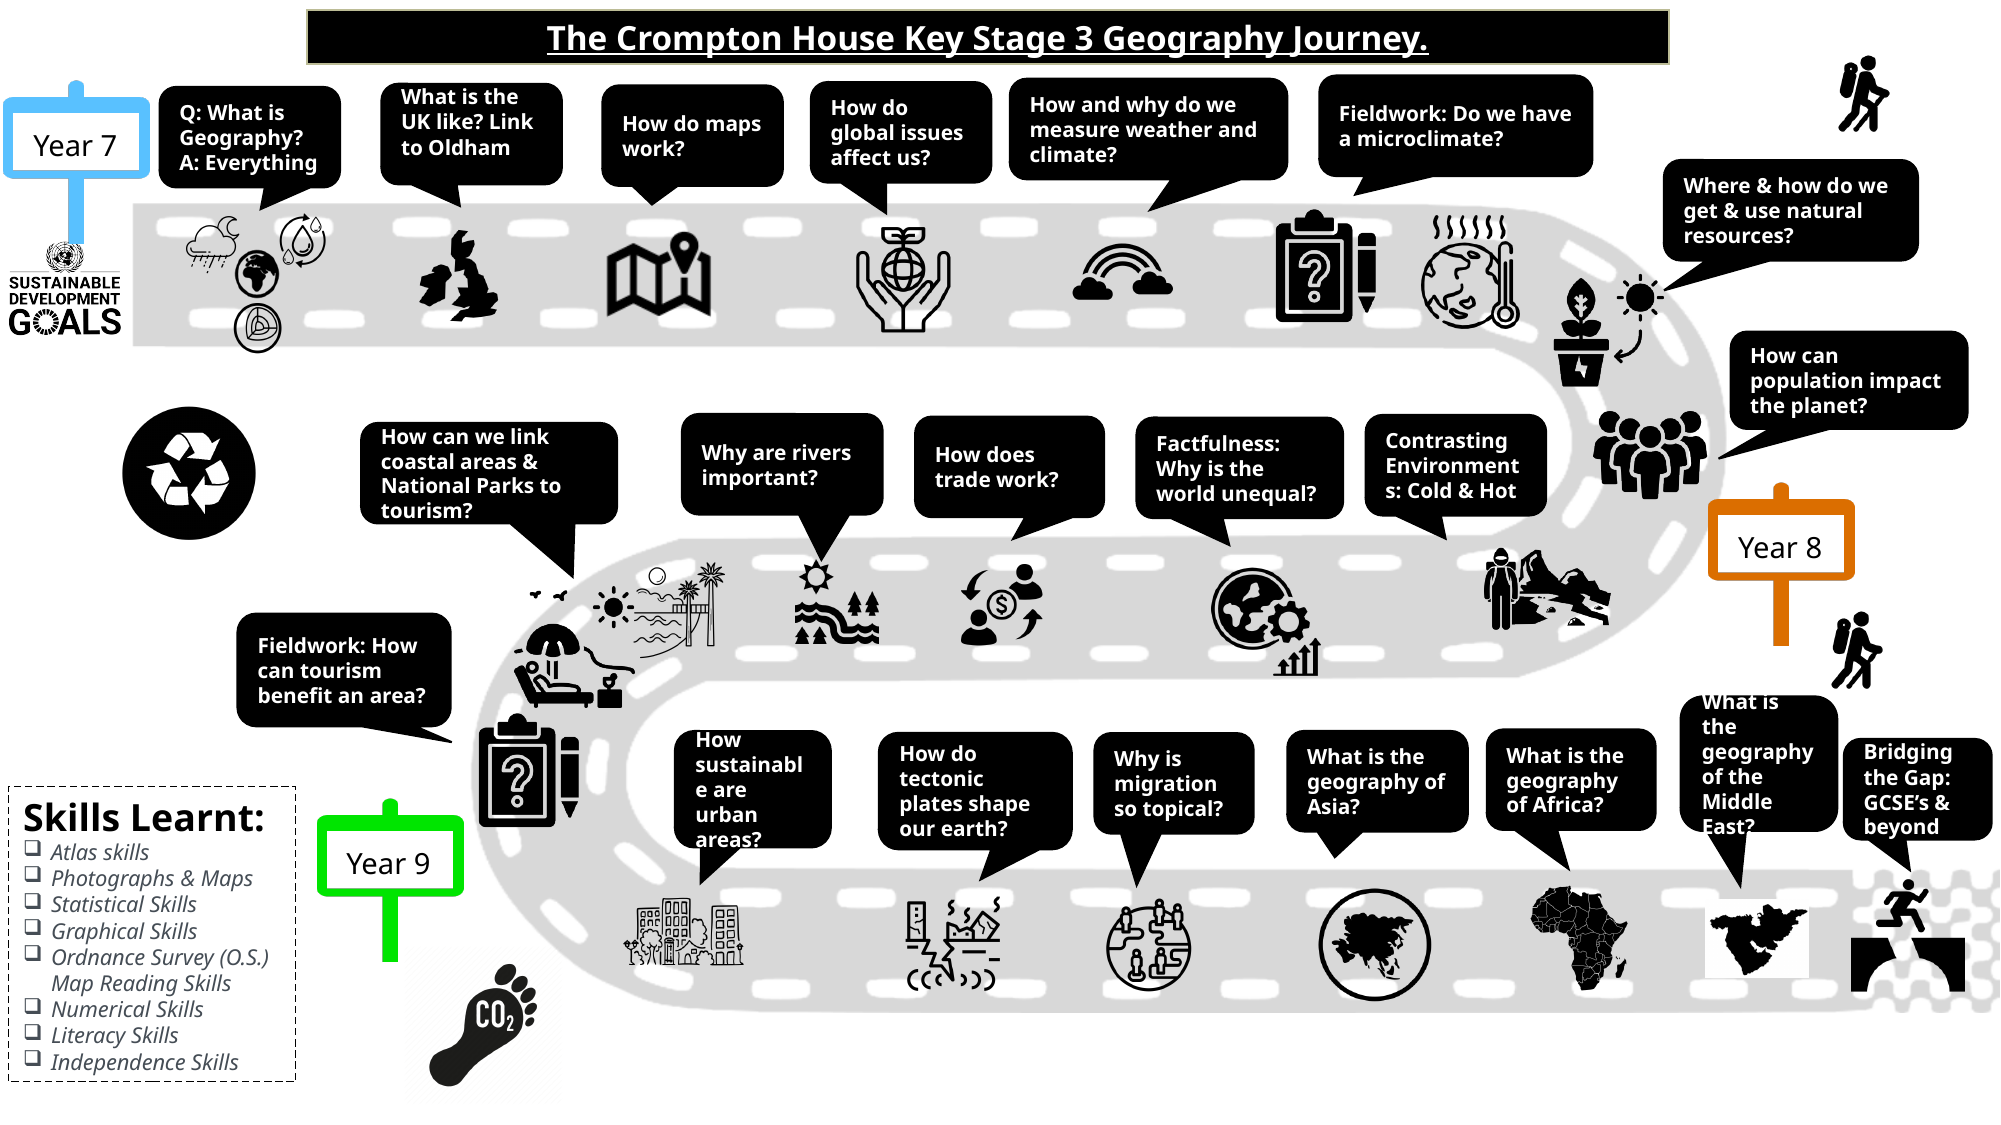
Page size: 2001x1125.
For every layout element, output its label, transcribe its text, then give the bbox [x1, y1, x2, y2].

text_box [180, 205, 336, 356]
text_box What is the UK like? Link to Oldham [380, 82, 563, 202]
text_box How do global issues affect us? [809, 80, 993, 202]
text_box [0, 64, 212, 260]
picture [119, 202, 2000, 1105]
picture [1821, 51, 1906, 136]
text_box Where & how do we get & use natural resources? [1662, 158, 1920, 202]
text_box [264, 782, 525, 978]
text_box Q: What is Geography? A: Everything [212, 85, 342, 202]
text_box The Crompton House Key Stage 3 Geography Journey. [306, 9, 1670, 65]
text_box Fieldwork: Do we have a microclimate? [1318, 74, 1594, 197]
picture [4, 260, 126, 342]
text_box Skills Learnt: Atlas skills Photographs & Maps Statistical Skills Graphical Skills Ordnance Survey (O.S.) Map Reading Skills Numerical Skills Literacy Skills Independence Skills [8, 786, 296, 1082]
text_box How and why do we measure weather and climate? [1008, 77, 1289, 202]
text_box How do maps work? [601, 84, 784, 202]
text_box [1655, 466, 1916, 662]
